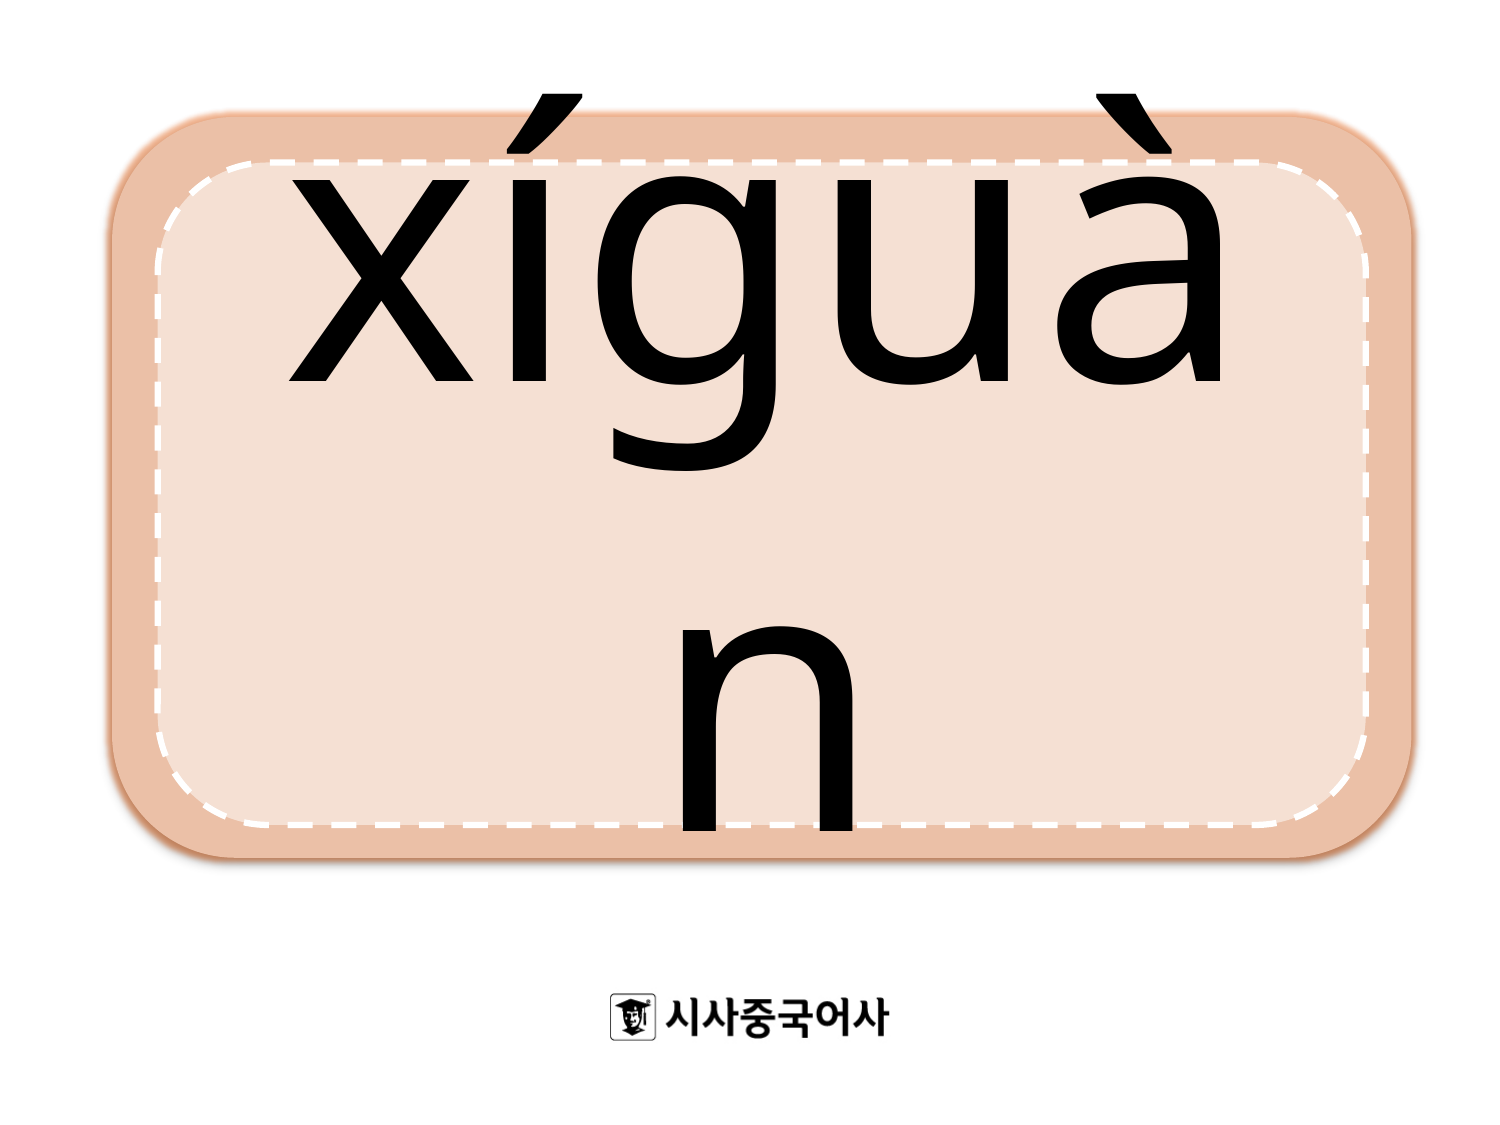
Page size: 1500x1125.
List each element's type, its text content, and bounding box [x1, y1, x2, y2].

picture [602, 987, 898, 1047]
text_box xíguàn [162, 125, 1371, 788]
